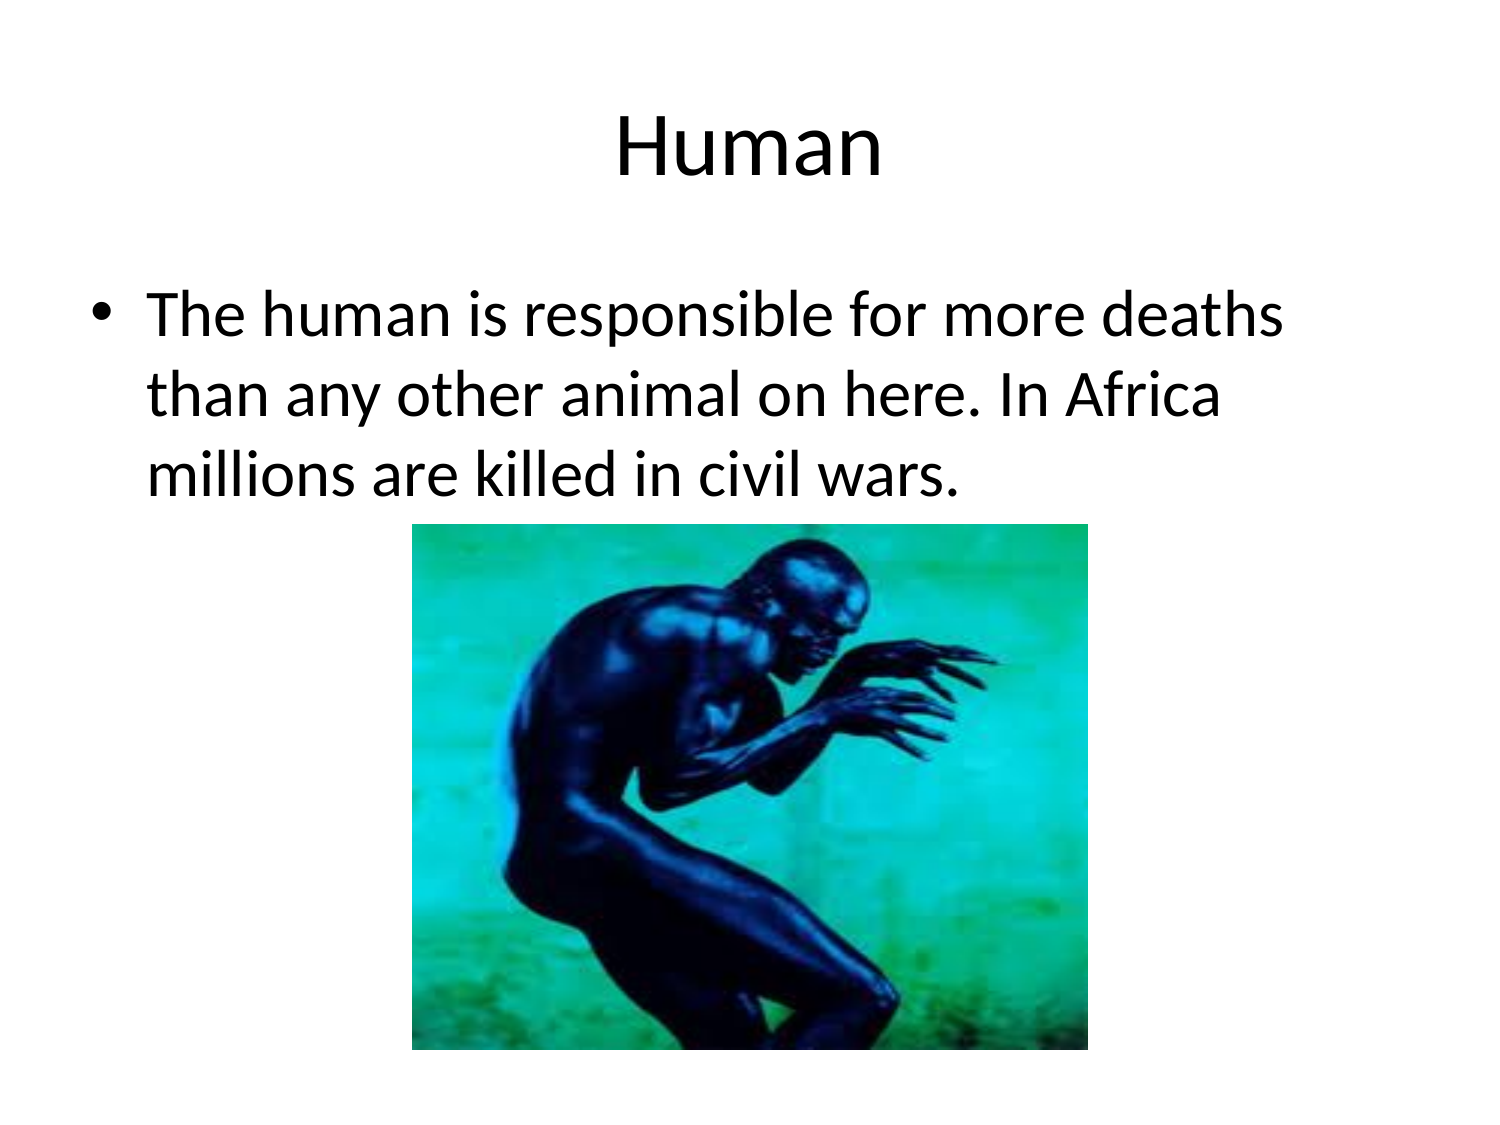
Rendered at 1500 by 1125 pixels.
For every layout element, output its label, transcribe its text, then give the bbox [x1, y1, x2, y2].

picture [412, 524, 1088, 1051]
title Human [75, 45, 1425, 233]
list The human is responsible for more deaths than any other animal on here. In Africa millions are killed in civil wars. [75, 262, 1425, 1005]
